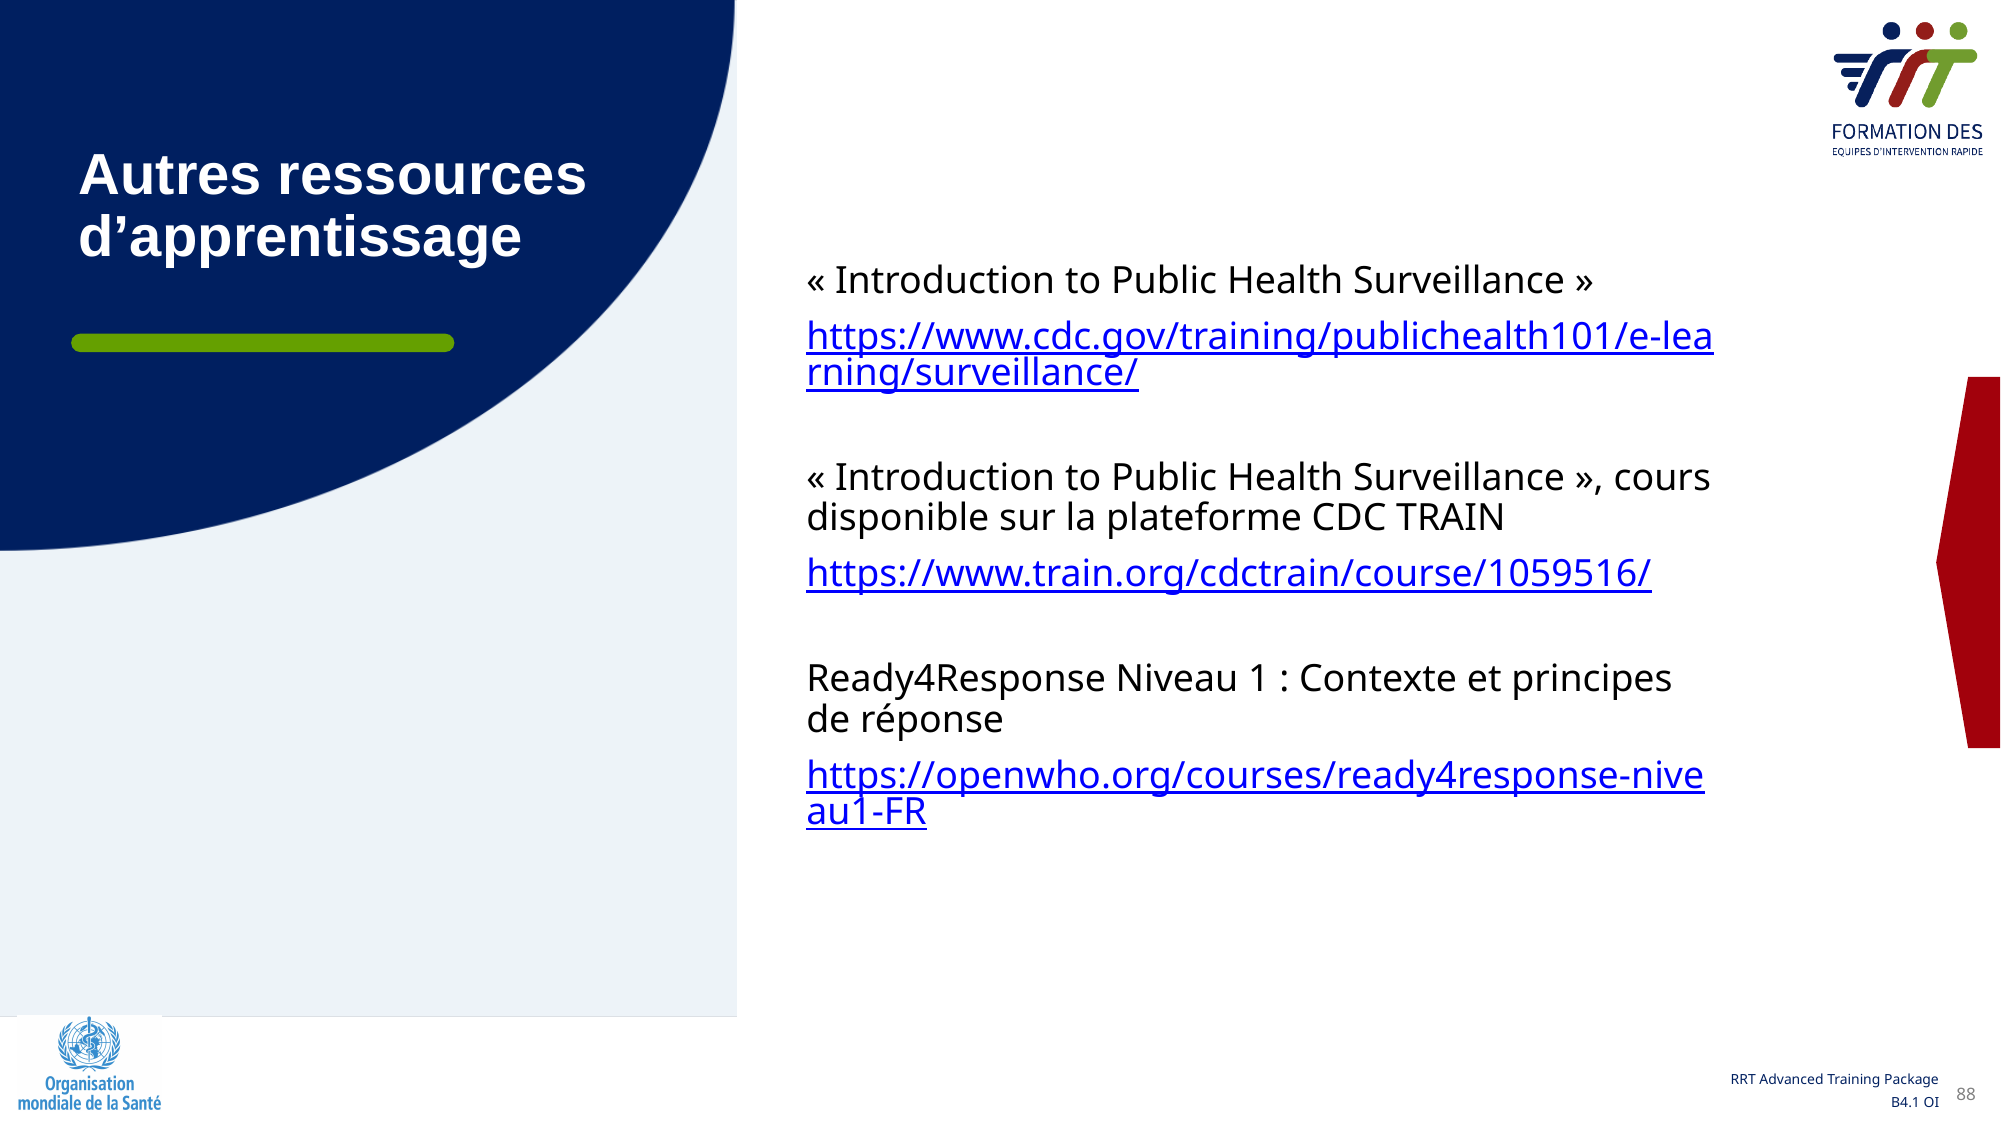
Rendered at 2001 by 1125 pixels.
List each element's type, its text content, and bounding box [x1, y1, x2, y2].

picture [1832, 21, 1983, 157]
list « Introduction to Public Health Surveillance » https://www.cdc.gov/training/publichealth101/e-learning/surveillance/ « Introduction to Public Health Surveillance », cours disponible sur la plateforme CDC TRAIN https://www.train.org/cdctrain/course/1059516/ Ready4Response Niveau 1 : Contexte et principes de réponse https://openwho.org/courses/ready4response-niveau1-FR [798, 252, 1726, 872]
title Autres ressources d’apprentissage [70, 112, 598, 301]
picture [0, 0, 737, 1111]
text_box [71, 333, 455, 353]
